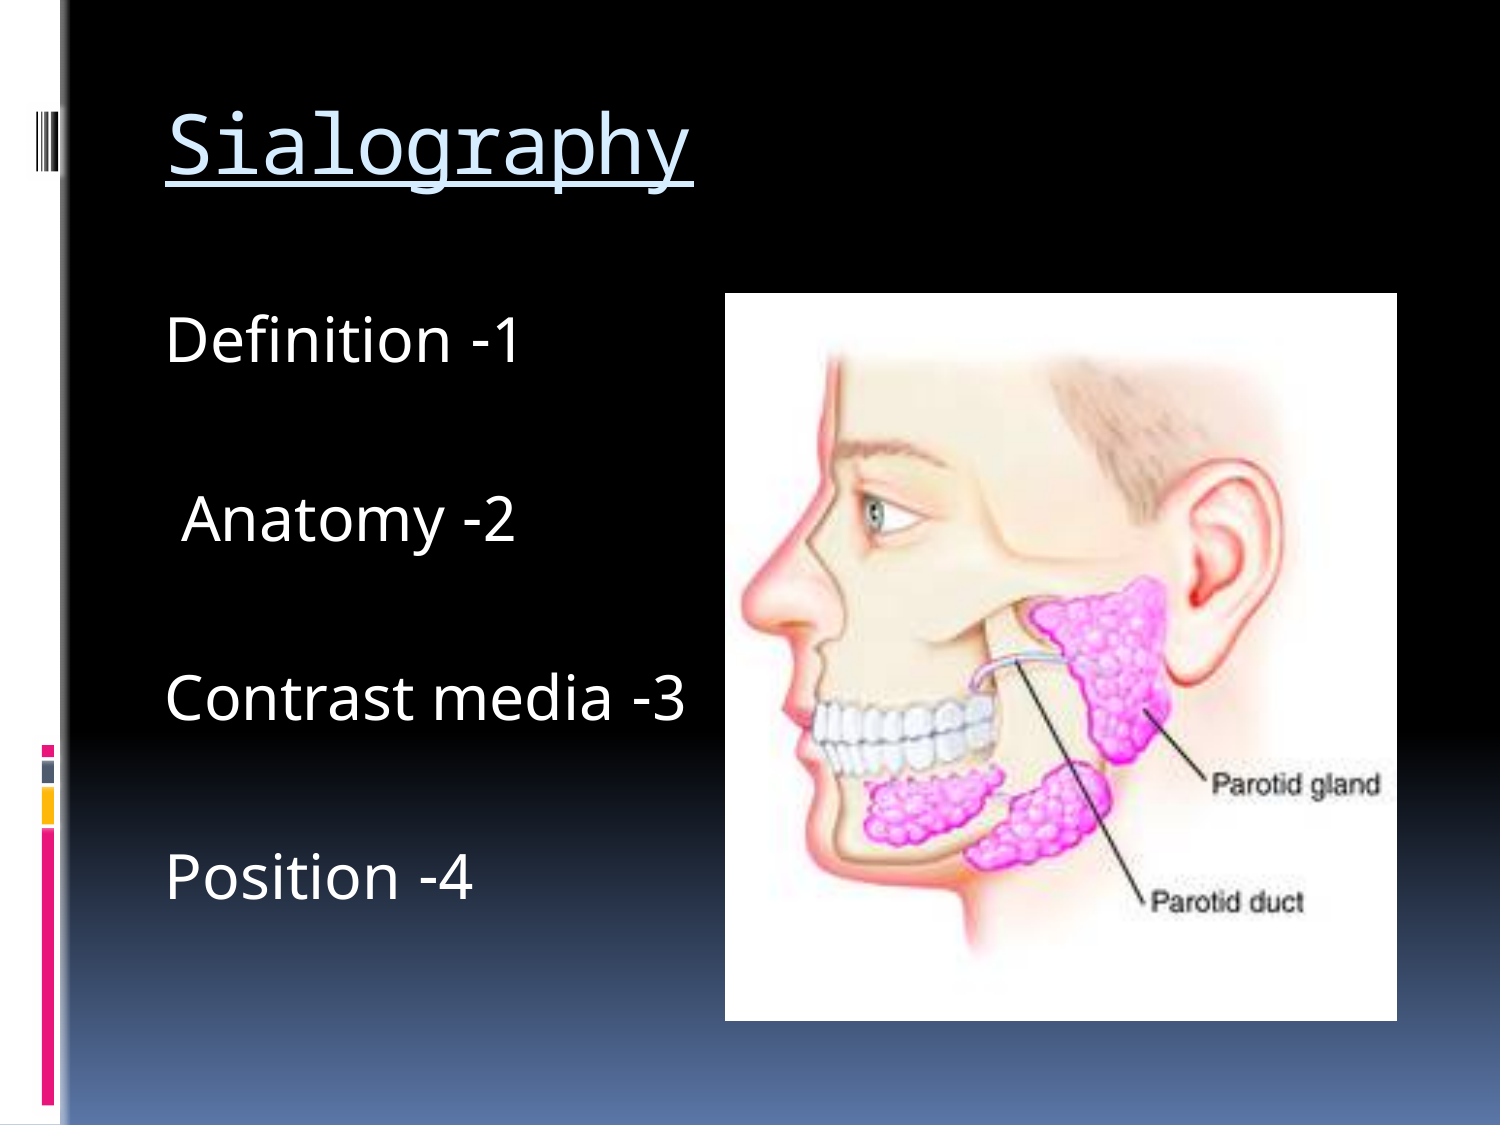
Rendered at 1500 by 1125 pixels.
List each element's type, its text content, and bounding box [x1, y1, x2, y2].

title Sialography [150, 83, 1425, 234]
picture [724, 293, 1398, 1022]
list 1- Definition 2- Anatomy 3- Contrast media 4- Position [150, 292, 1425, 1043]
